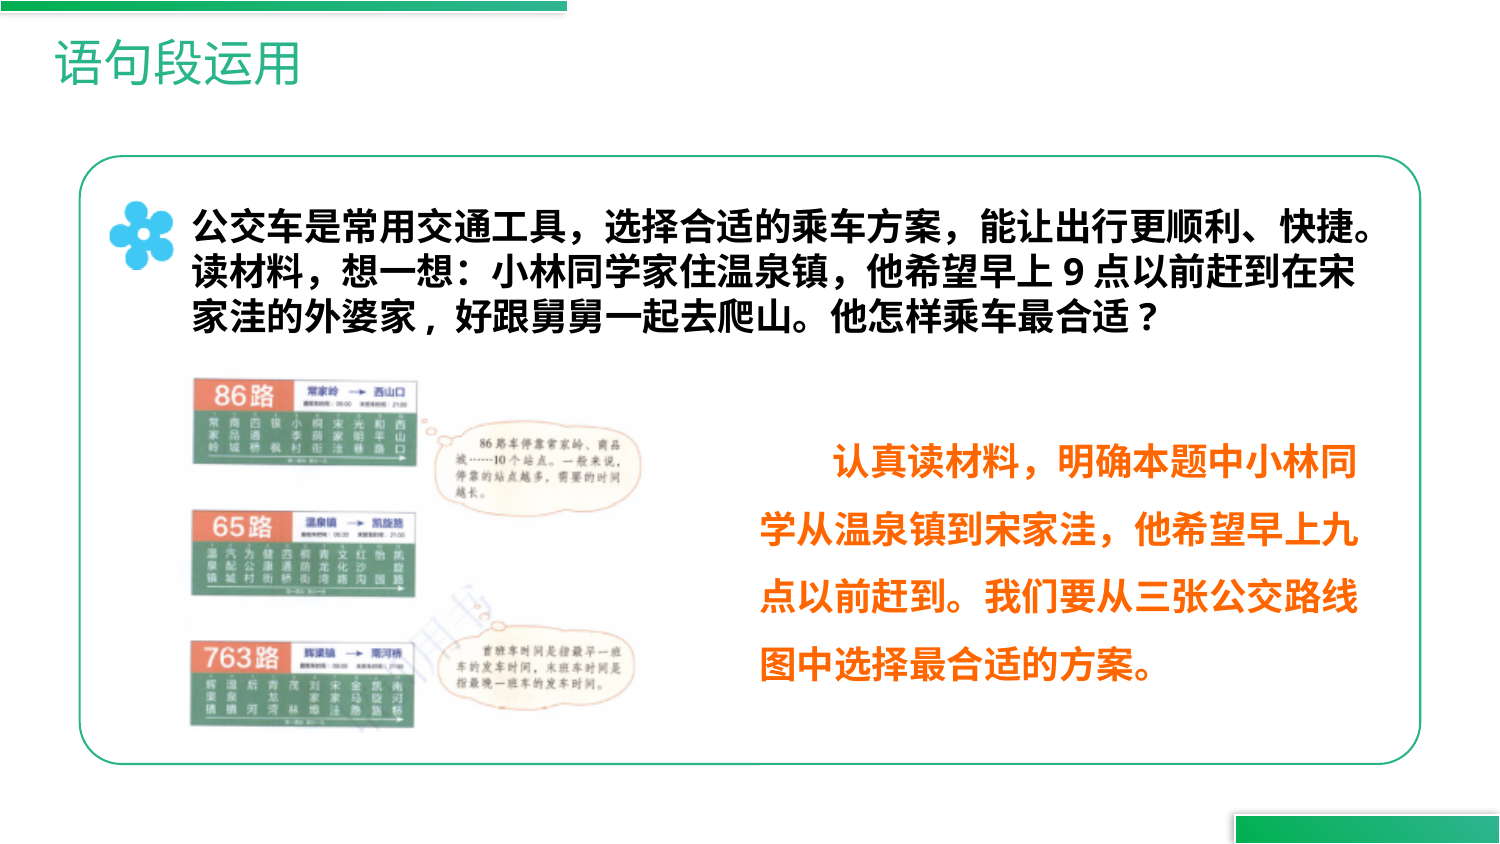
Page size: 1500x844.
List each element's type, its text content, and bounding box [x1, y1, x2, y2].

picture [174, 364, 646, 733]
list 语句段运用 [41, 32, 471, 94]
text_box 认真读材料，明确本题中小林同学从温泉镇到宋家洼，他希望早上九点以前赶到。我们要从三张公交路线图中选择最合适的方案。 [747, 410, 1378, 692]
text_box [108, 195, 1378, 347]
